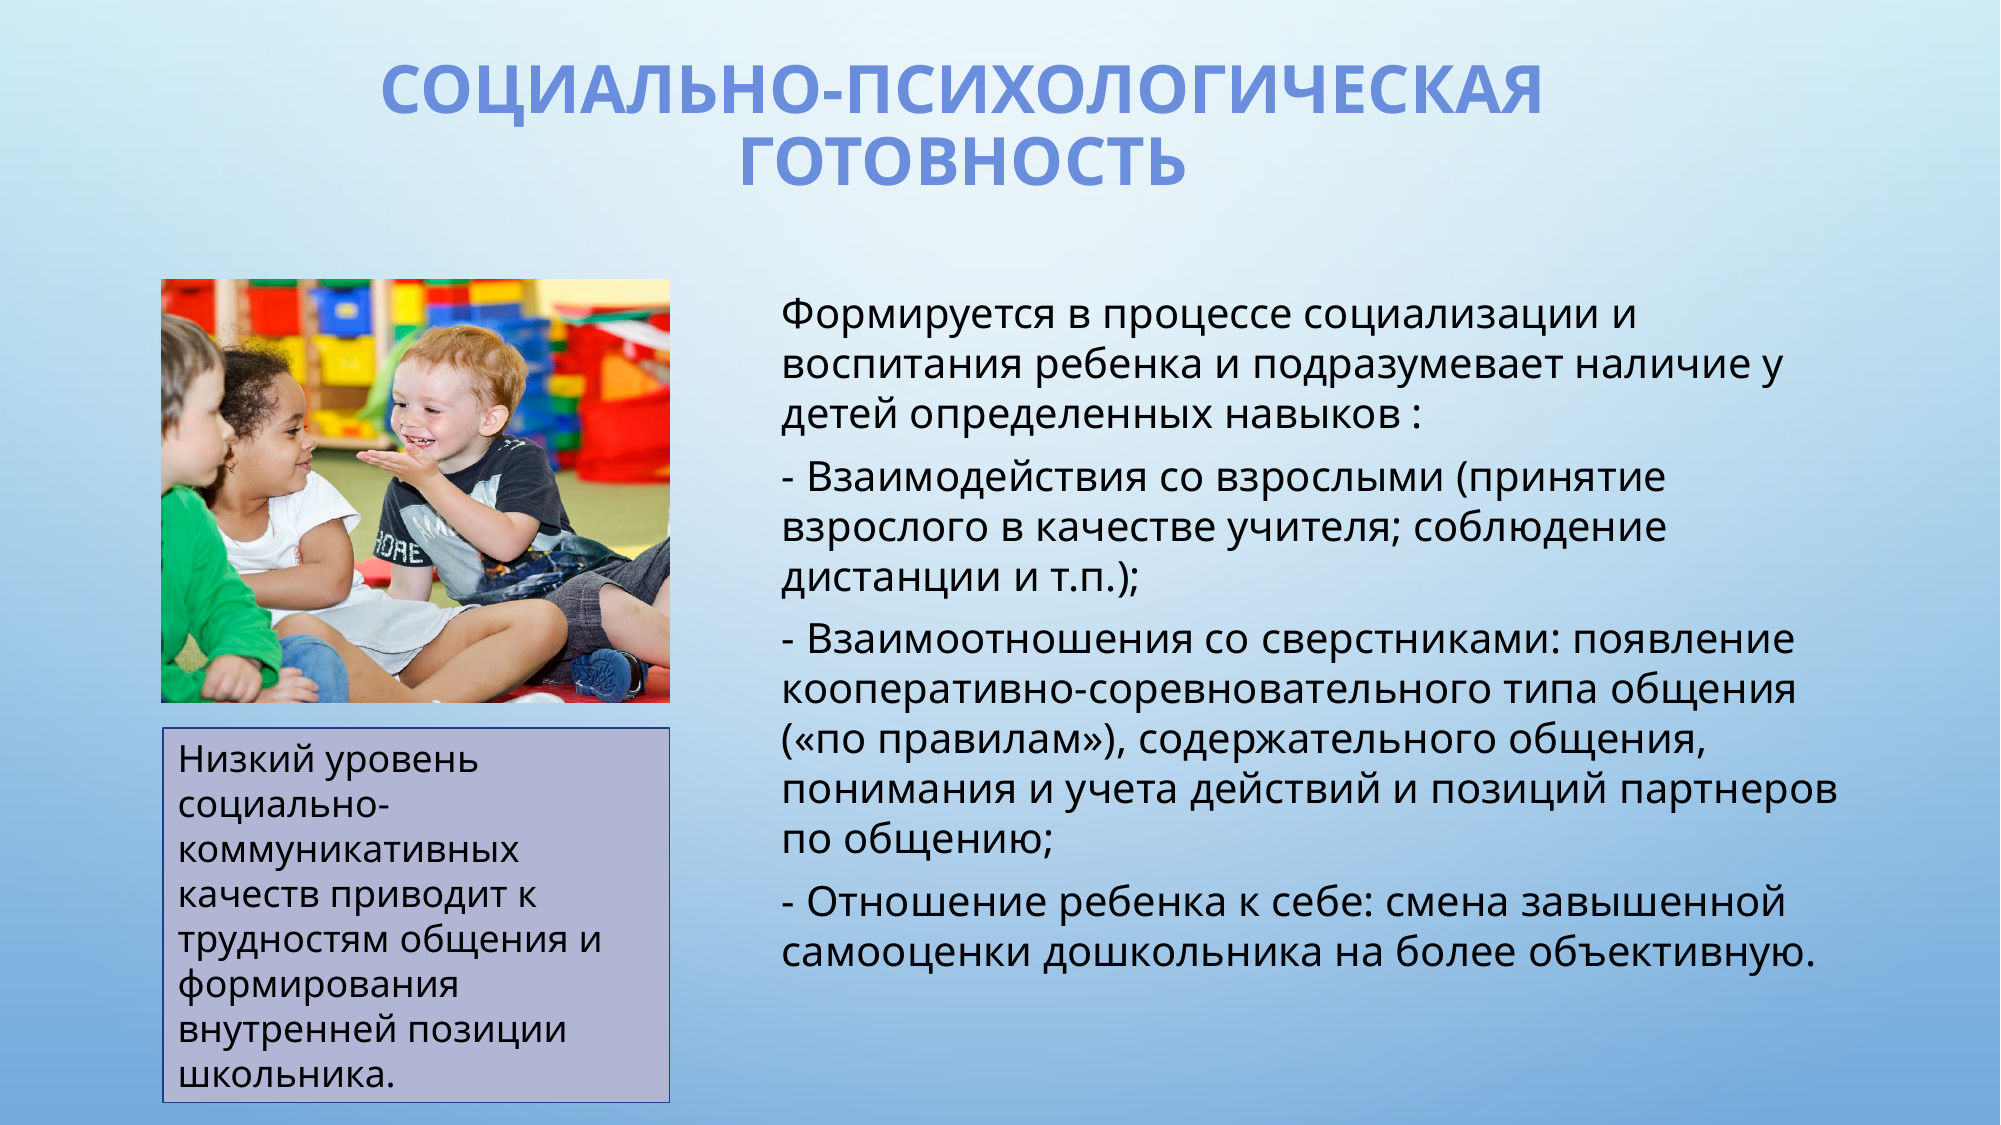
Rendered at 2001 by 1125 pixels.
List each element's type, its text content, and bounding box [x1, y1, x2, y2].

title Социально-психологическая готовность [303, 47, 1623, 209]
text_box Низкий уровень социально-коммуникативных качеств приводит к трудностям общения и формирования внутренней позиции школьника. [162, 727, 670, 1103]
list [161, 279, 670, 703]
text_box Формируется в процессе социализации и воспитания ребенка и подразумевает наличие у детей определенных навыков : - Взаимодействия со взрослыми (принятие взрослого в качестве учителя; соблюдение дистанции и т.п.); - Взаимоотношения со сверстниками: появление кооперативно-соревновательного типа общения («по правилам»), содержательного общения, понимания и учета действий и позиций партнеров по общению; - Отношение ребенка к себе: смена завышенной самооценки дошкольника на более объективную. [767, 279, 1899, 1076]
